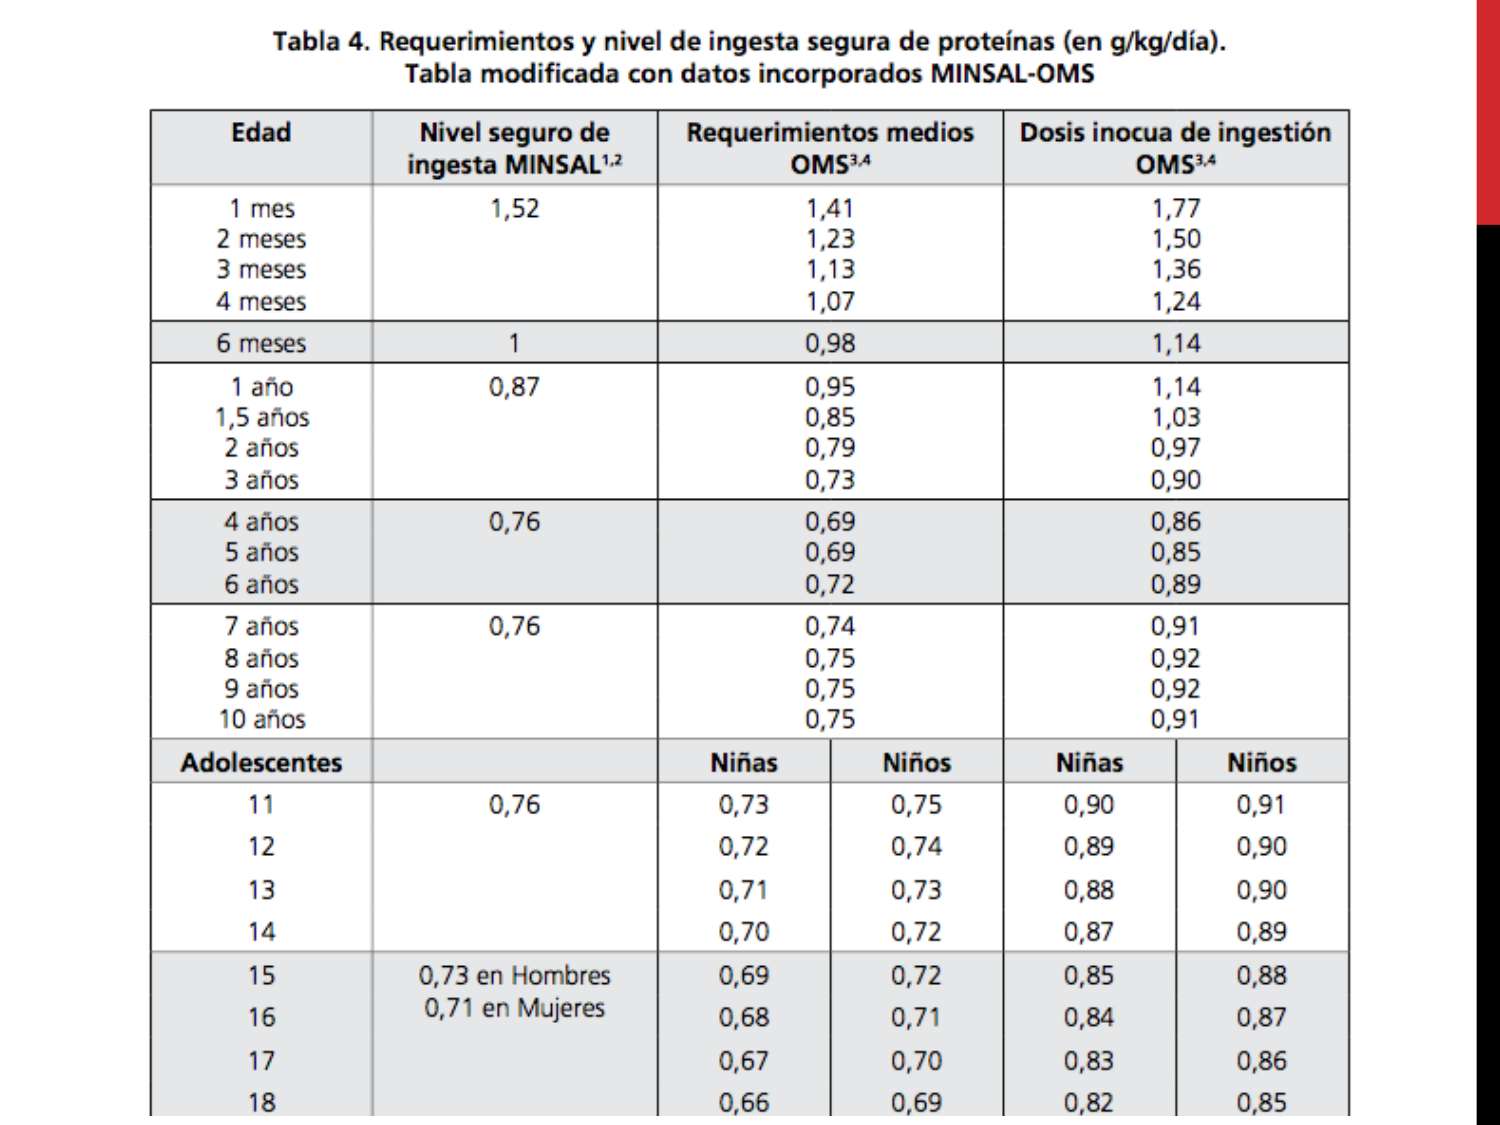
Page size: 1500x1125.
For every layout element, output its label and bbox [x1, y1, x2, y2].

picture [136, 8, 1360, 1117]
